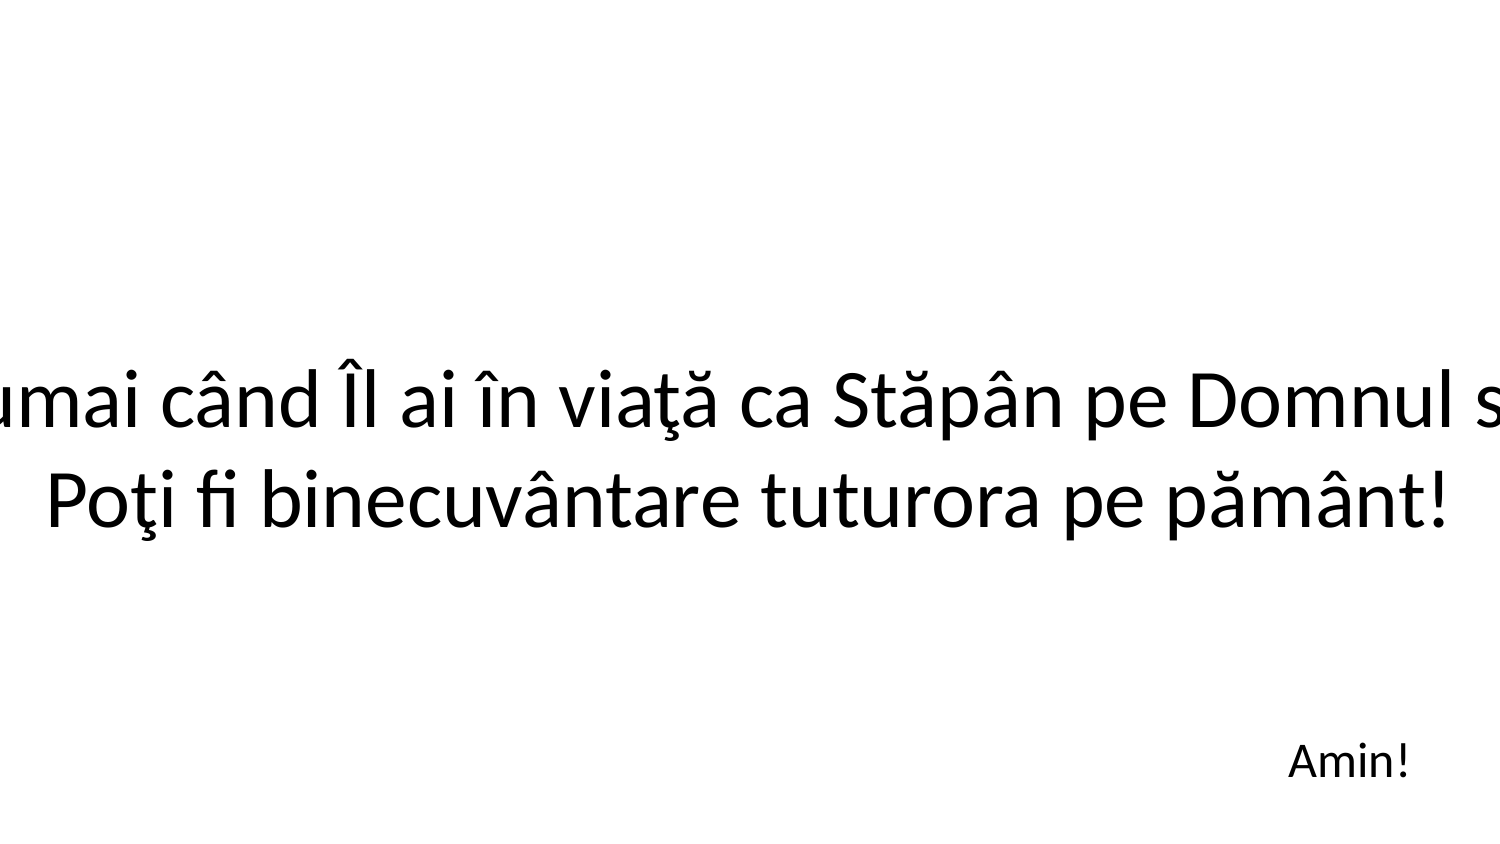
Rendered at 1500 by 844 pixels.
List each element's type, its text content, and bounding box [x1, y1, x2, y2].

text_box 8. Numai când Îl ai în viaţă ca Stăpân pe Domnul sfânt, Poţi fi binecuvântare tuturora pe pământ! [0, 292, 1500, 552]
text_box Amin! [1273, 674, 1427, 795]
